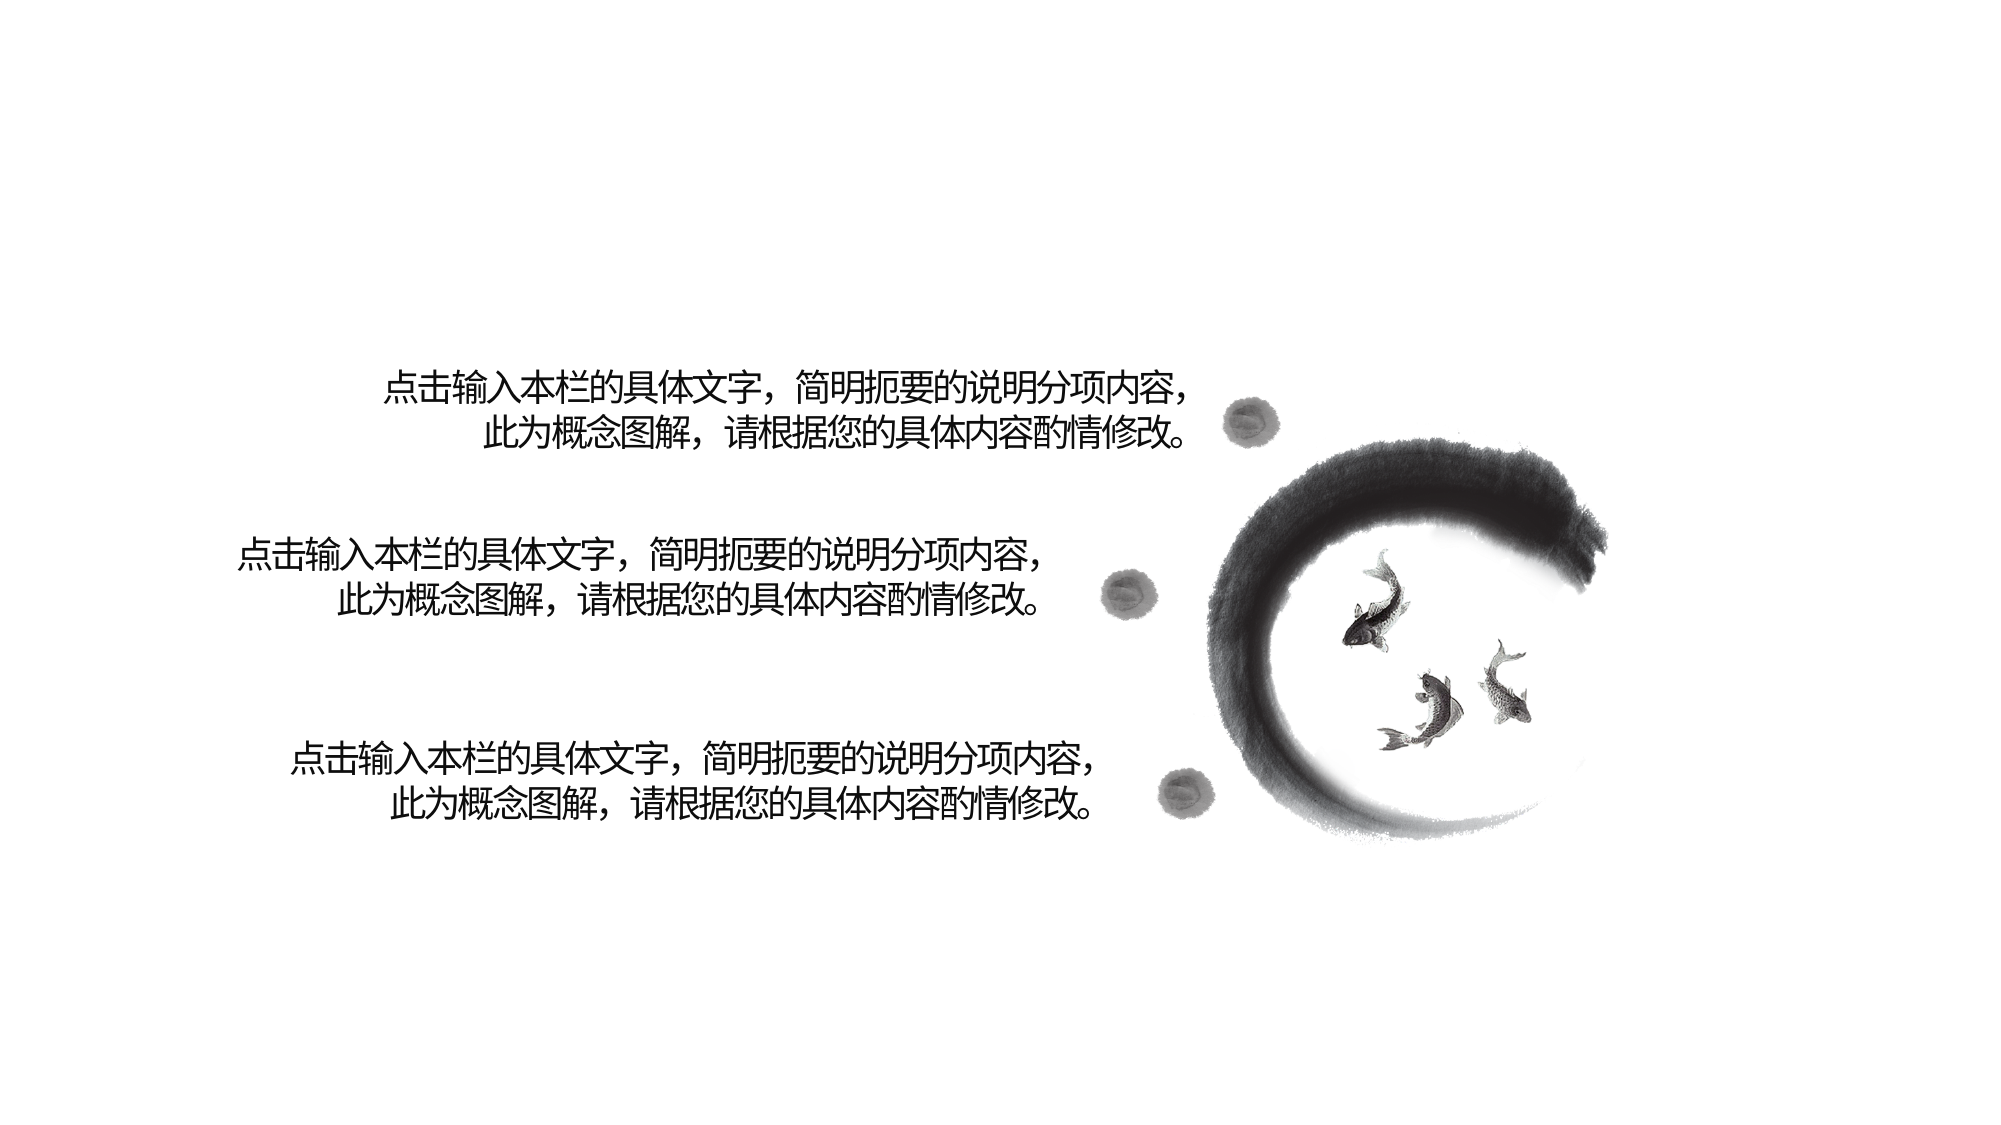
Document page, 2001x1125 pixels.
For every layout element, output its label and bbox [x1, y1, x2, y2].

text_box [189, 356, 1609, 853]
